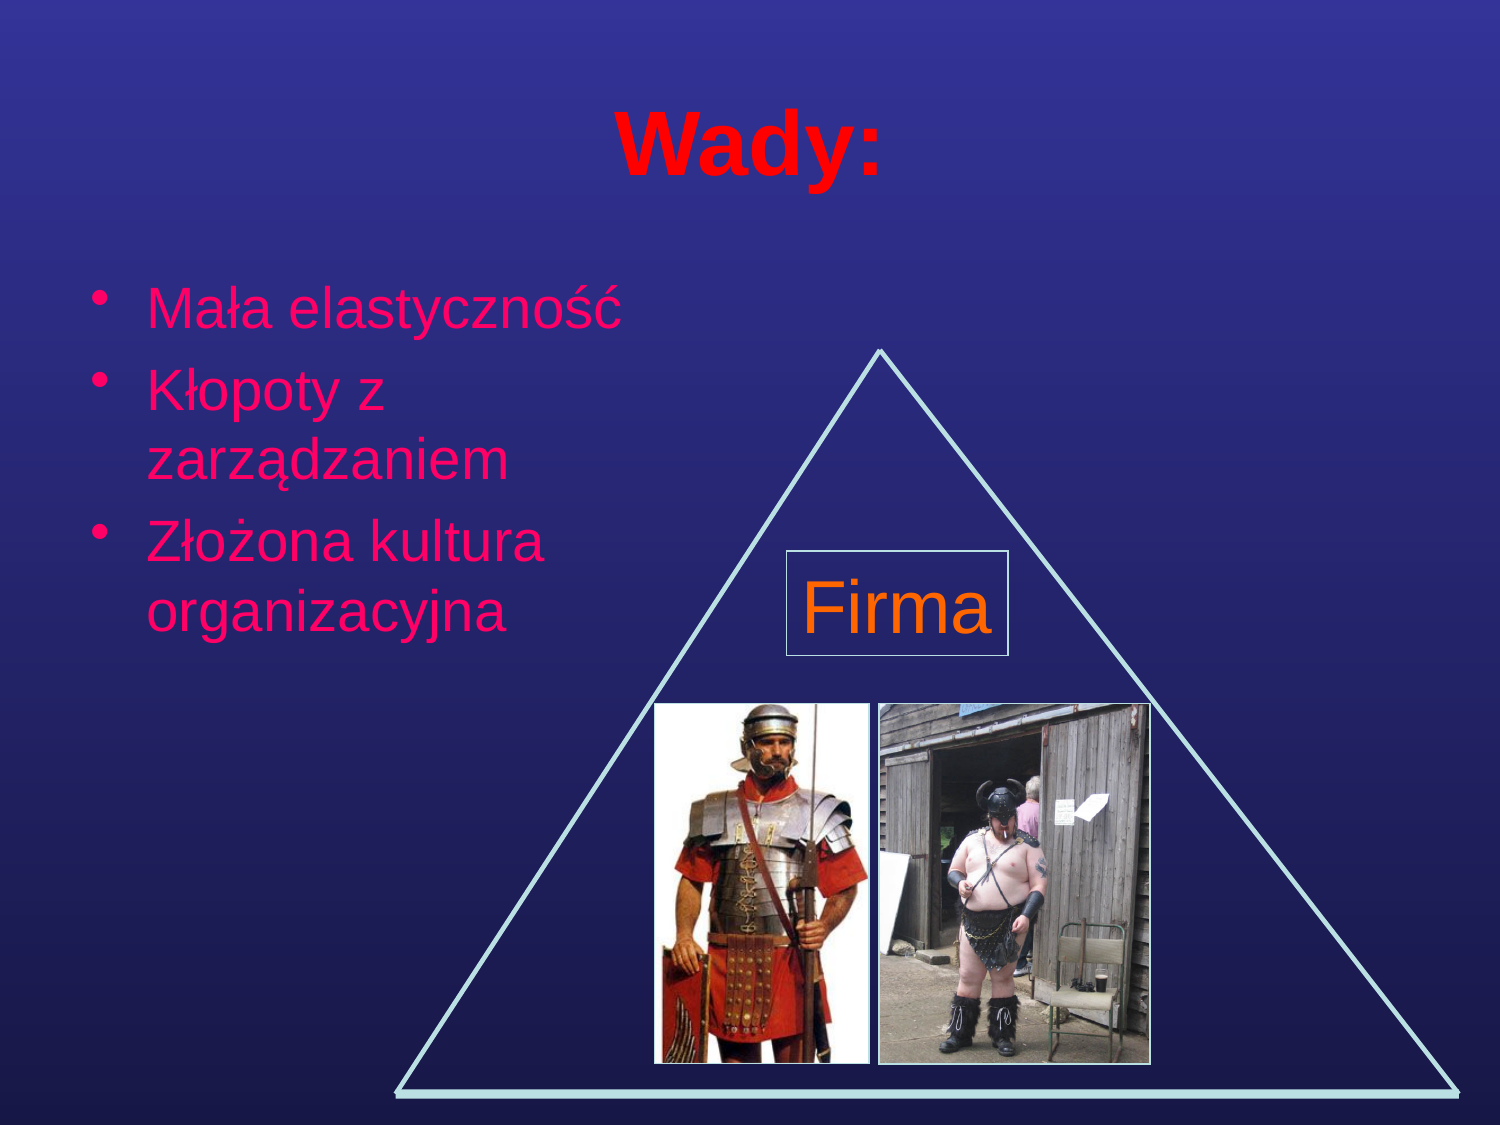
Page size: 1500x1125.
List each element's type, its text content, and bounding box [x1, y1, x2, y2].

list Mała elastyczność Kłopoty z zarządzaniem Złożona kultura organizacyjna [74, 262, 738, 1006]
title Wady: [74, 44, 1426, 233]
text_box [395, 349, 1460, 1095]
